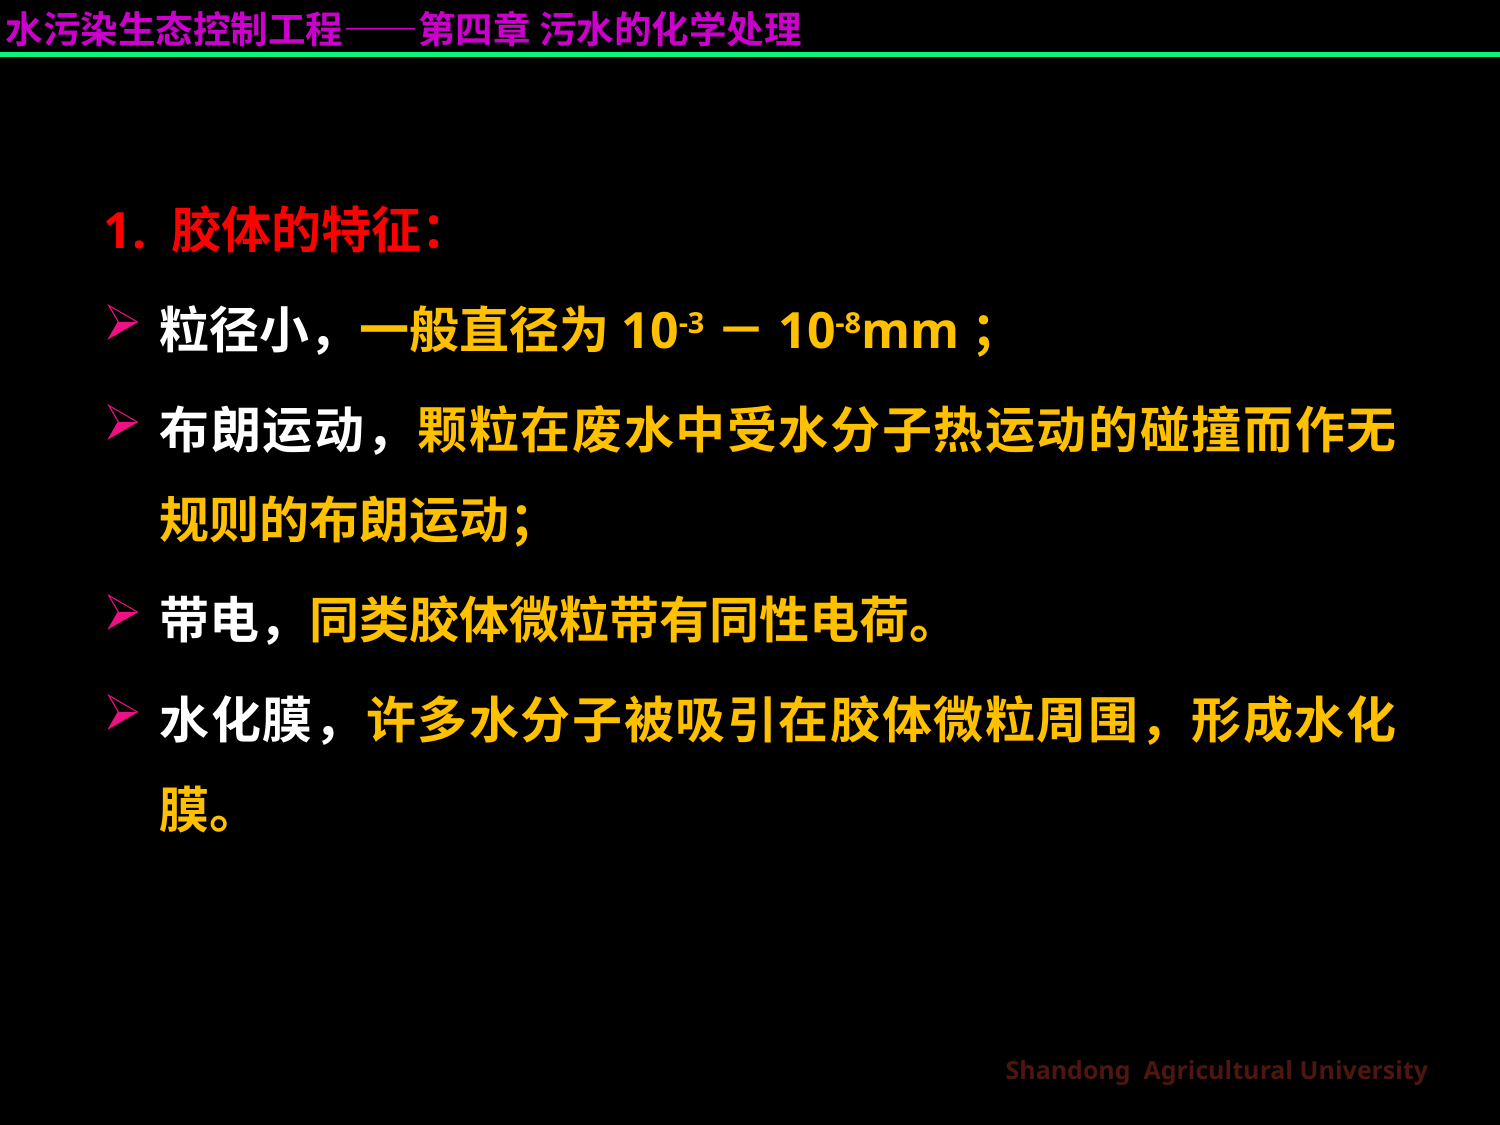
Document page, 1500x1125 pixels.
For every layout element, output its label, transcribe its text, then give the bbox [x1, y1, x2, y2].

list 1. 胶体的特征： 粒径小，一般直径为10-3－10-8mm； 布朗运动，颗粒在废水中受水分子热运动的碰撞而作无规则的布朗运动； 带电，同类胶体微粒带有同性电荷。 水化膜，许多水分子被吸引在胶体微粒周围，形成水化膜。 [88, 160, 1412, 886]
